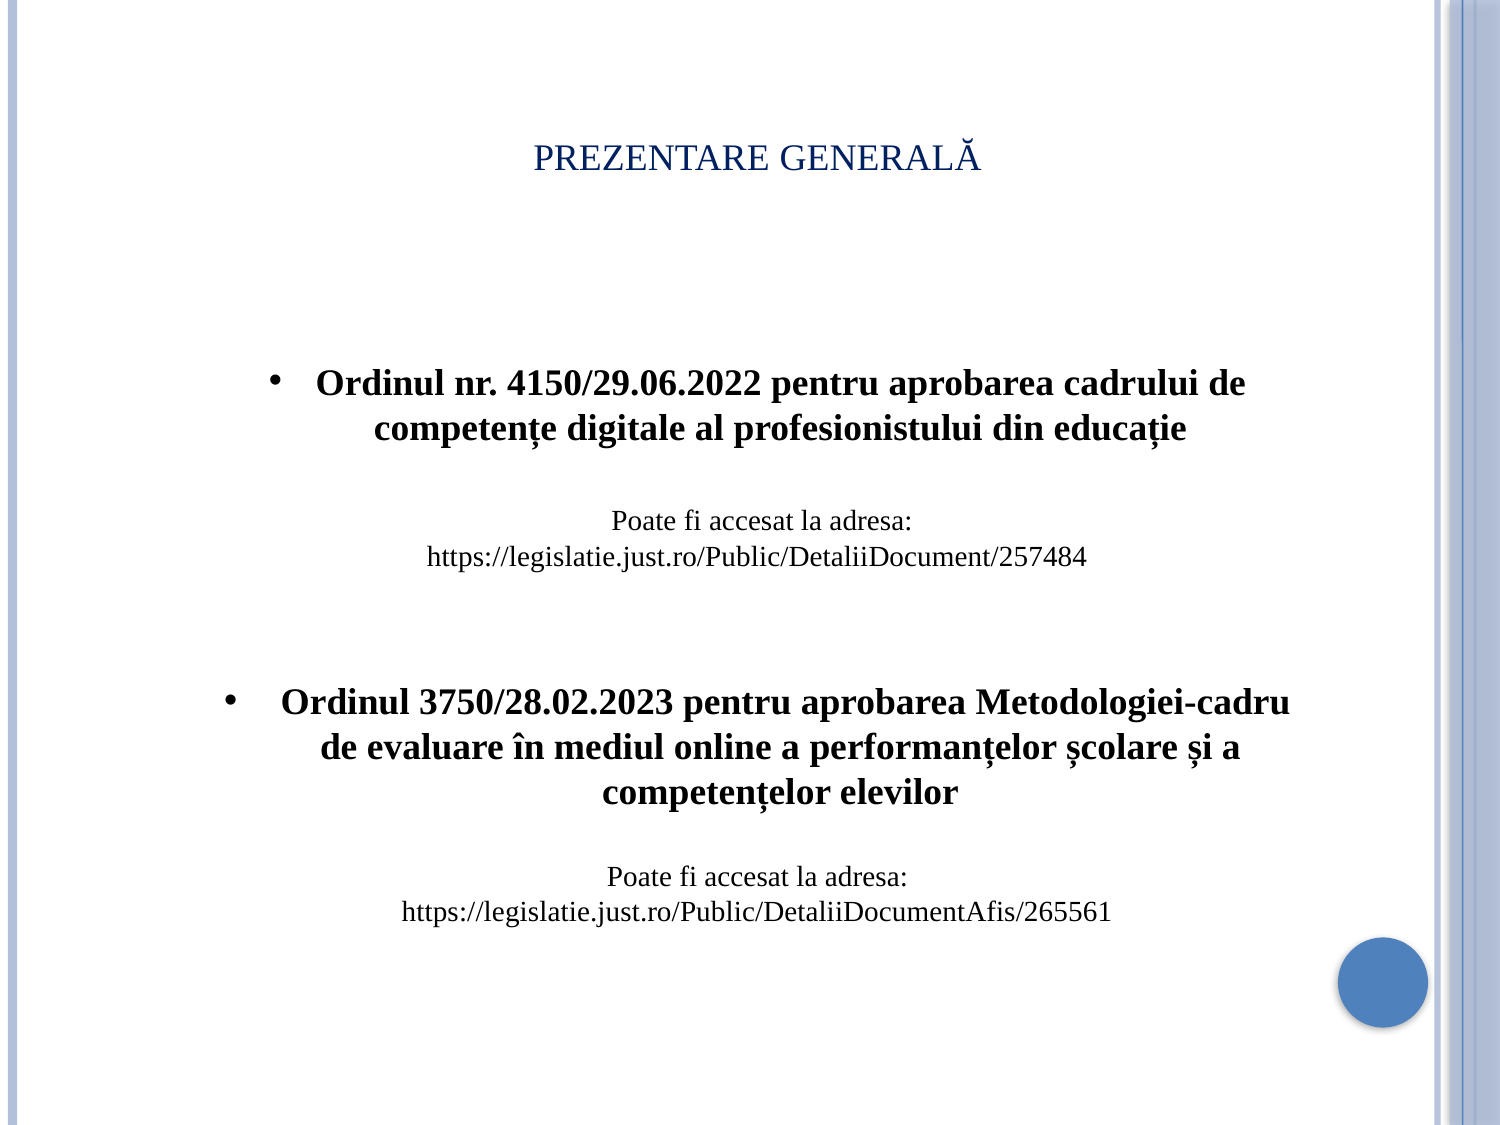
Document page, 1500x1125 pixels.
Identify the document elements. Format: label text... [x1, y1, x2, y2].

text_box Prezentare generală Ordinul nr. 4150/29.06.2022 pentru aprobarea cadrului de competențe digitale al profesionistului din educație Poate fi accesat la adresa: https://legislatie.just.ro/Public/DetaliiDocument/257484 Ordinul 3750/28.02.2023 pentru aprobarea Metodologiei-cadru de evaluare în mediul online a performanțelor școlare și a competențelor elevilor Poate fi accesat la adresa: https://legislatie.just.ro/Public/DetaliiDocumentAfis/265561 [187, 125, 1328, 1005]
